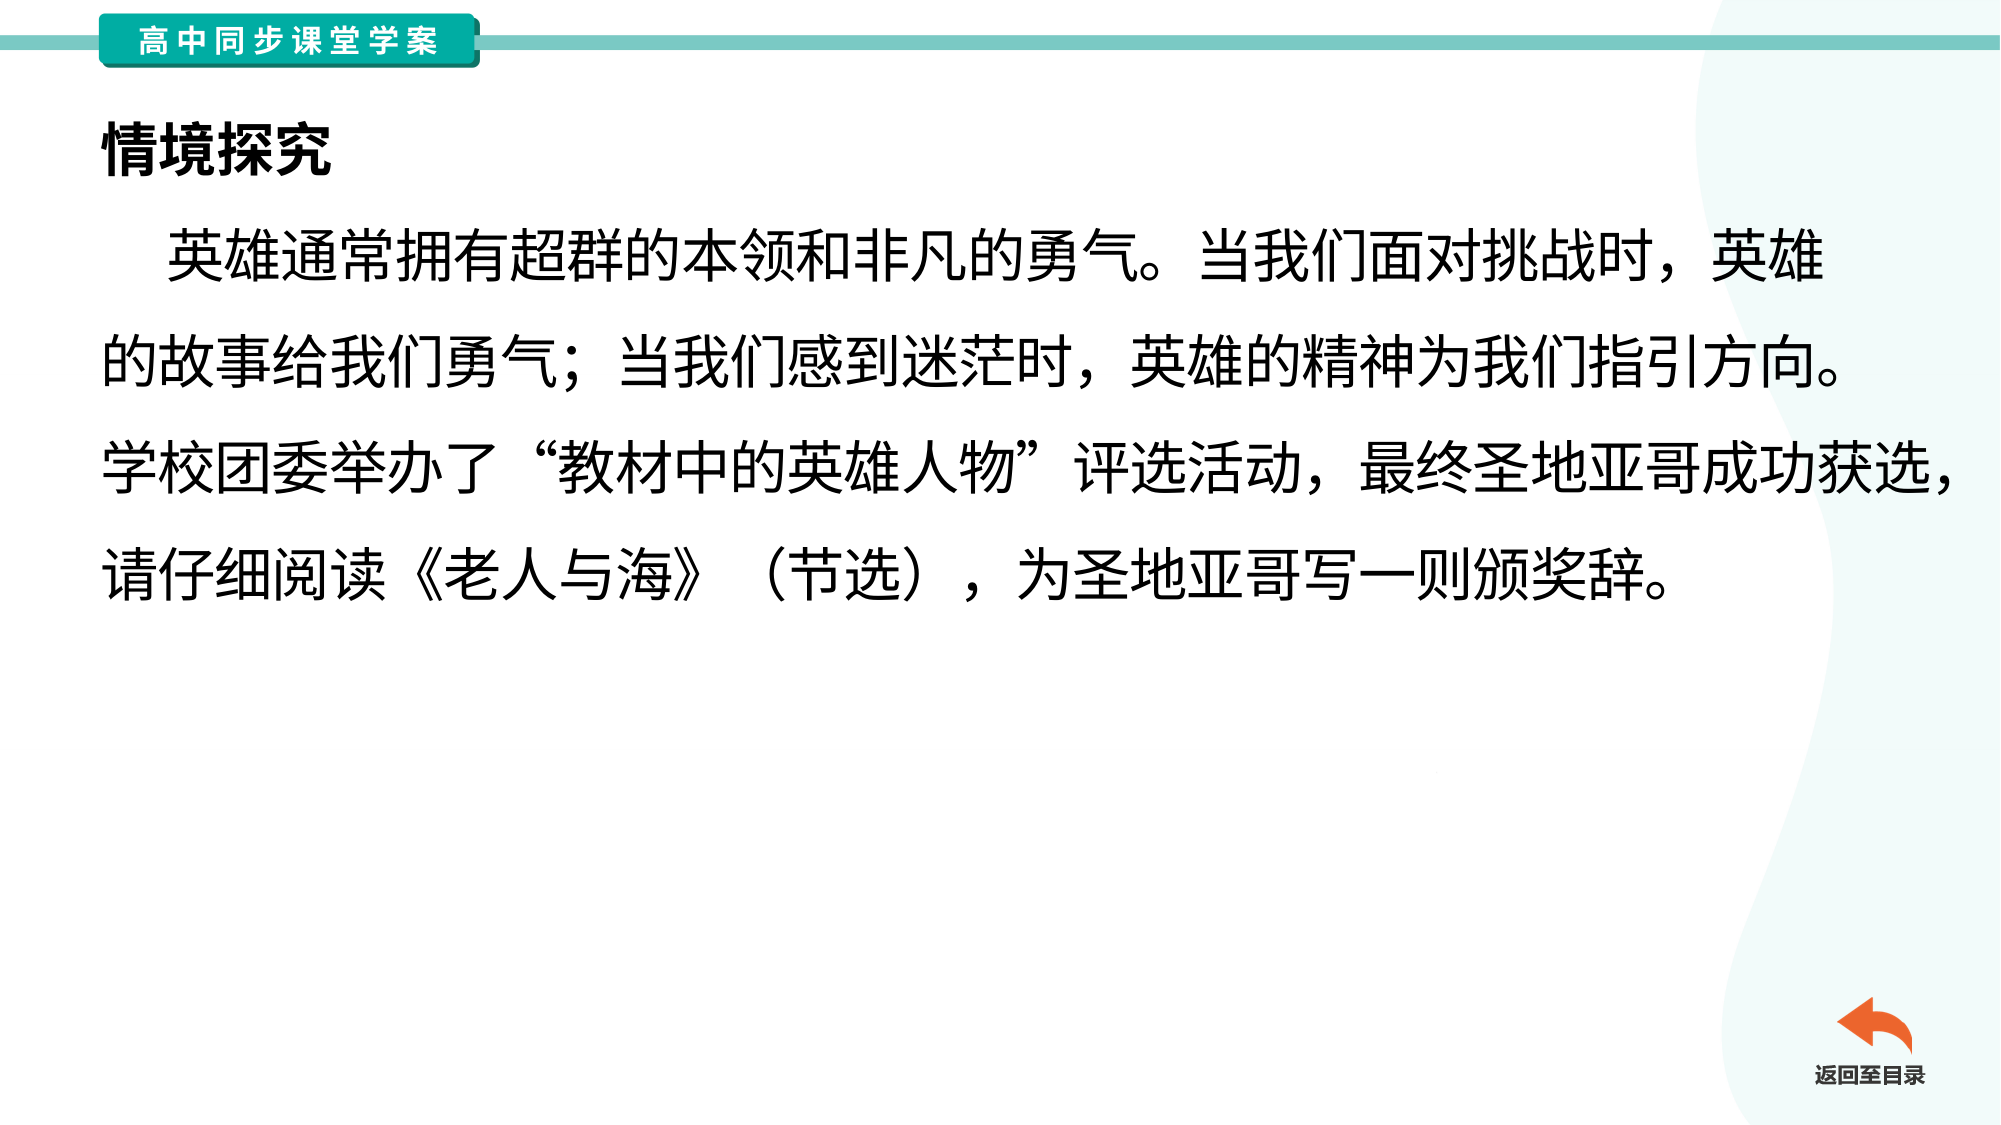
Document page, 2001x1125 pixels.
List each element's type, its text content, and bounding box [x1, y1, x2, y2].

text_box 情境探究 英雄通常拥有超群的本领和非凡的勇气。当我们面对挑战时，英雄 的故事给我们勇气；当我们感到迷茫时，英雄的精神为我们指引方向。 学校团委举办了“教材中的英雄人物”评选活动，最终圣地亚哥成功获选， 请仔细阅读《老人与海》（节选），为圣地亚哥写一则颁奖辞。 [100, 76, 1899, 715]
picture [0, 0, 2000, 1125]
